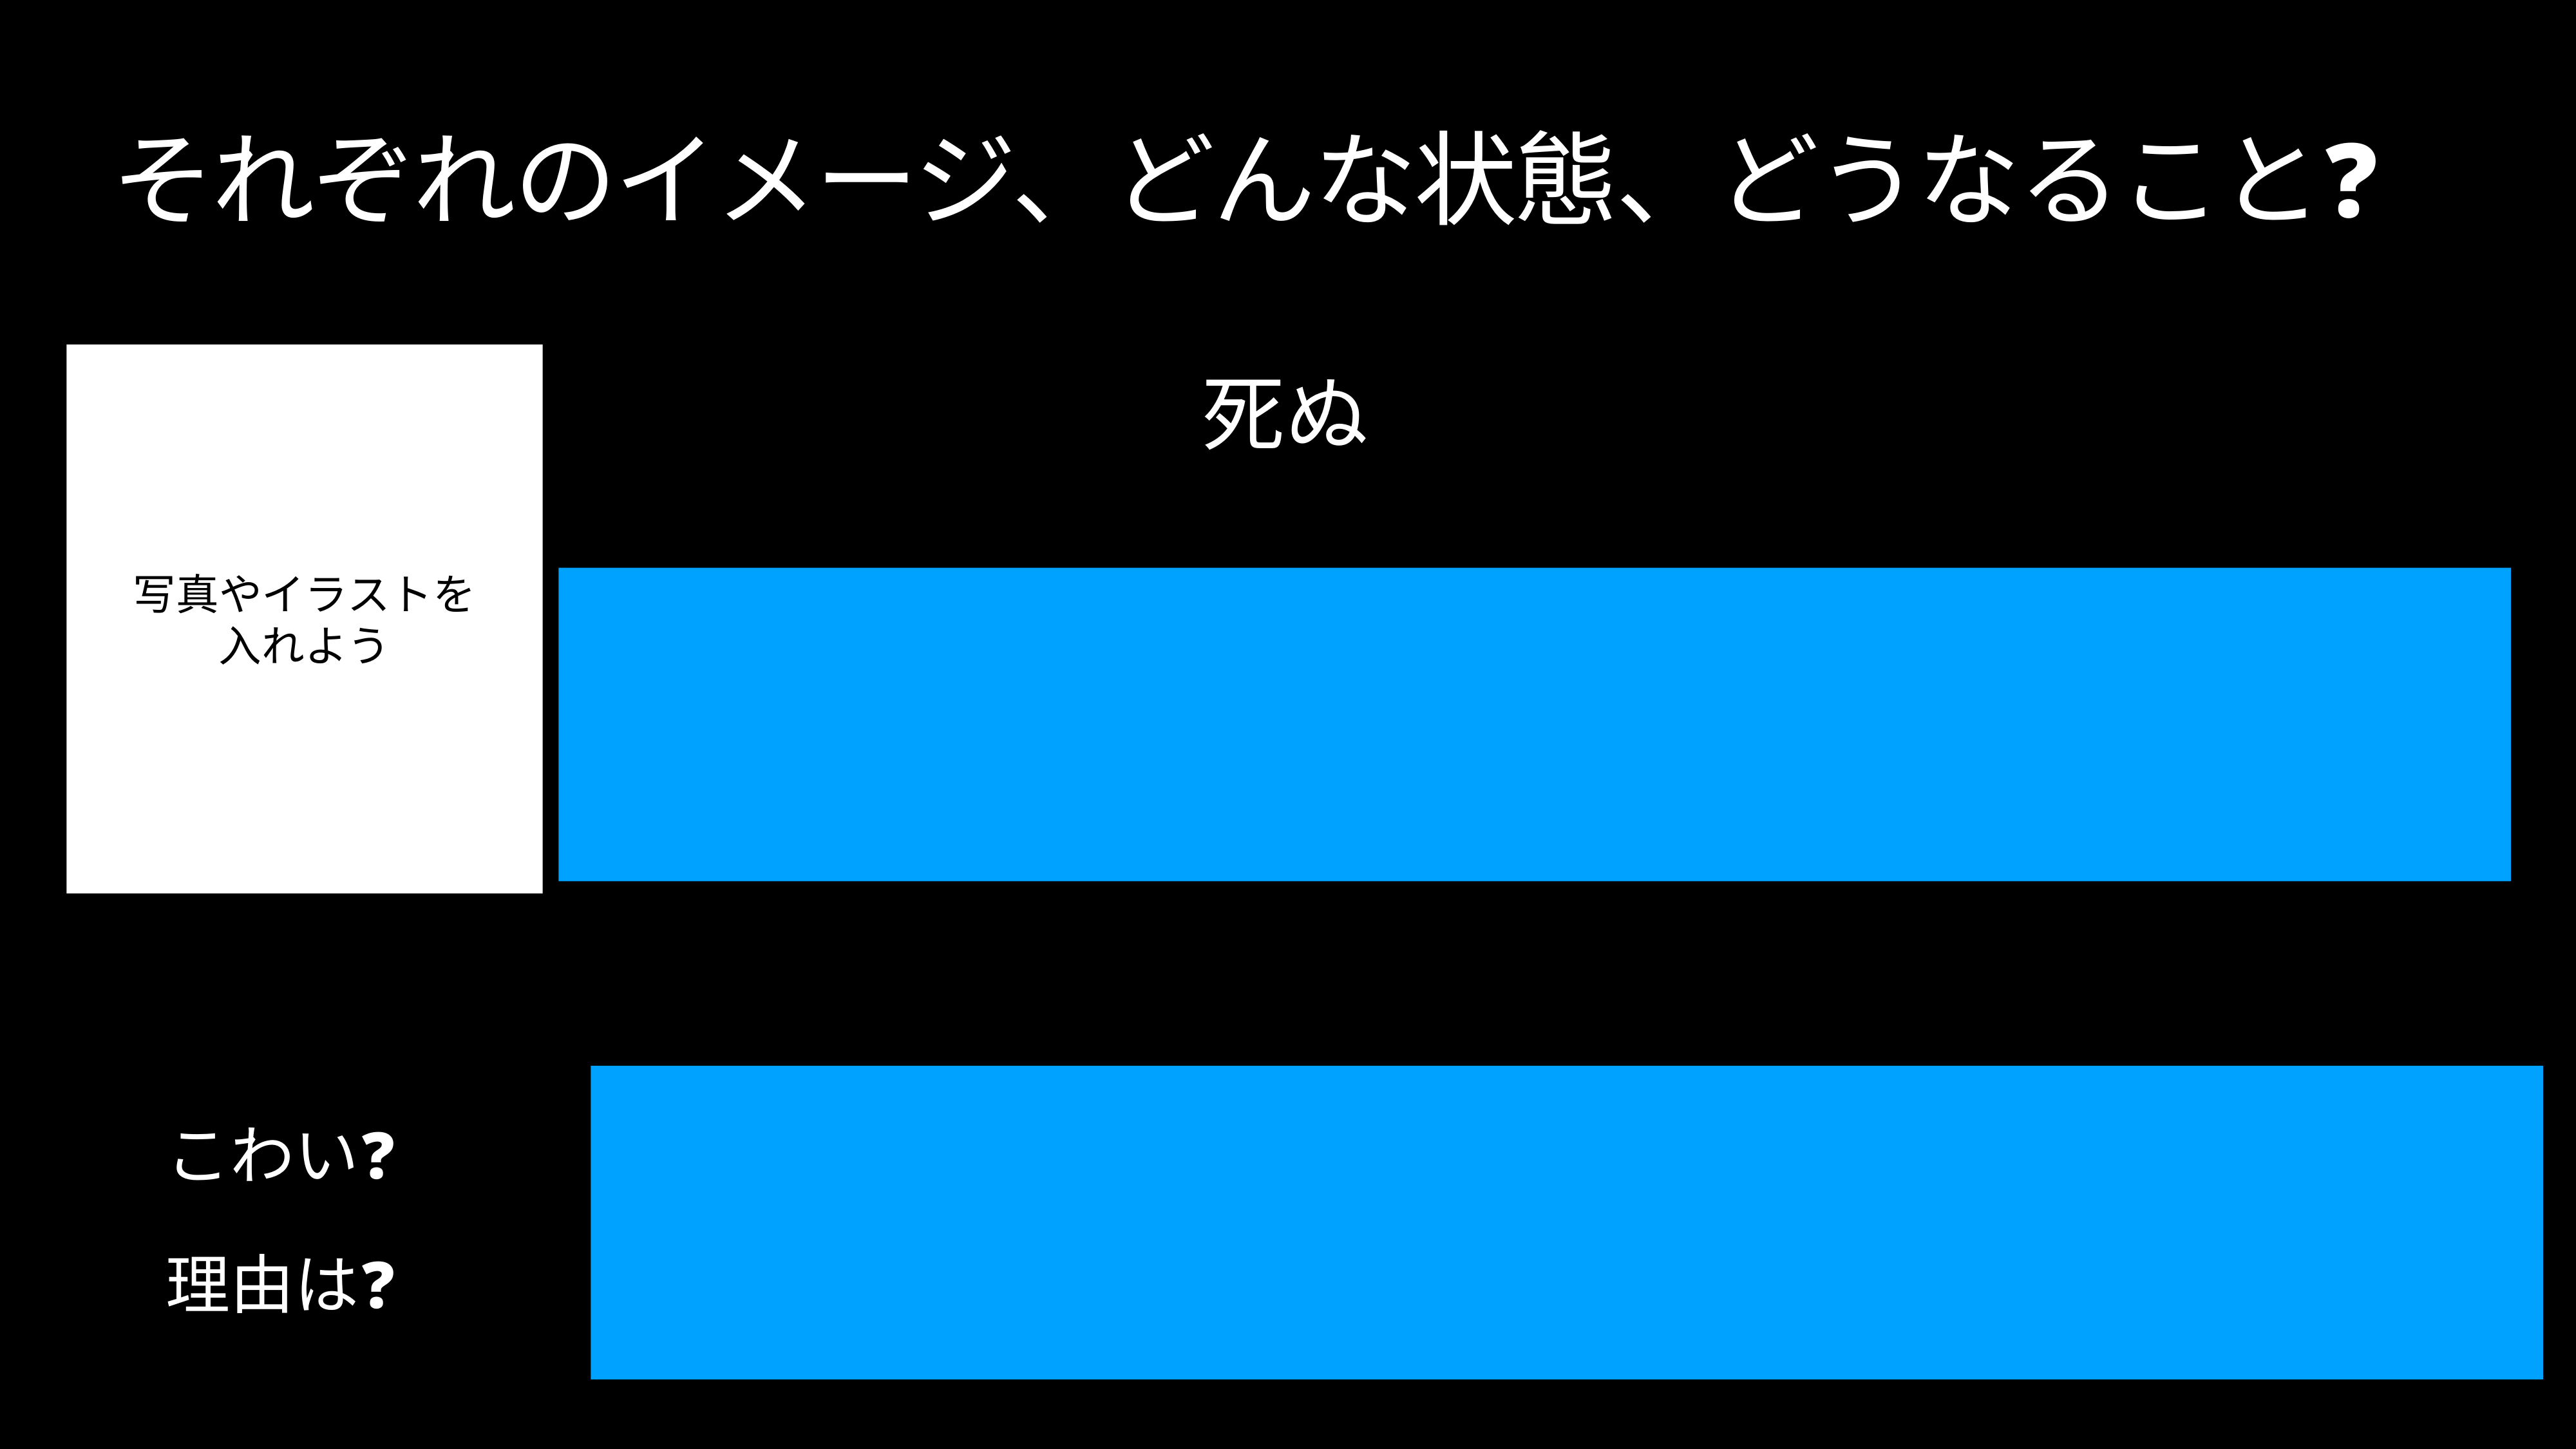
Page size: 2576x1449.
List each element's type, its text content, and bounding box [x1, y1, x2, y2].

title それぞれのイメージ、どんな状態、どうなること❓ [106, 35, 2428, 341]
text_box こわい❓ 理由は❓ [160, 1117, 403, 1328]
text_box 死ぬ [1197, 367, 1374, 468]
text_box [591, 1065, 2543, 1379]
text_box [558, 567, 2511, 882]
text_box 写真やイラストを 入れよう [66, 344, 543, 894]
